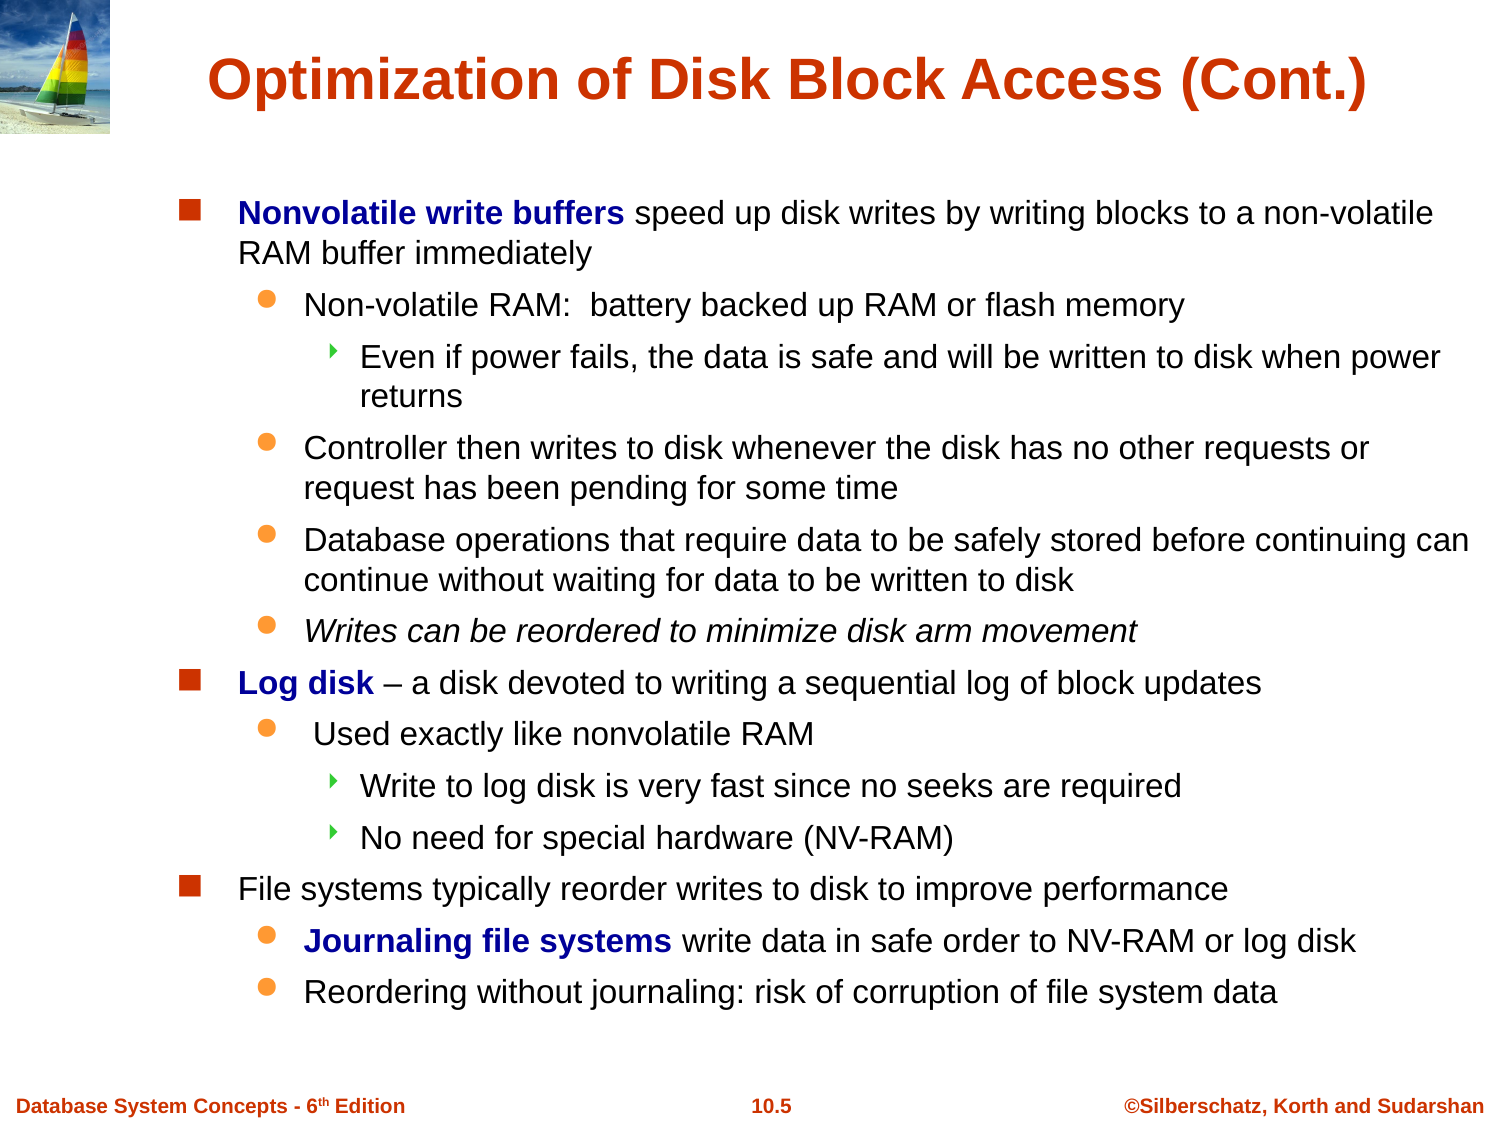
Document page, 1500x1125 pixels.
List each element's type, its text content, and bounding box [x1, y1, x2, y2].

title Optimization of Disk Block Access (Cont.) [125, 18, 1452, 120]
list Nonvolatile write buffers speed up disk writes by writing blocks to a non-volatile RAM buffer immediately Non-volatile RAM: battery backed up RAM or flash memory Even if power fails, the data is safe and will be written to disk when power returns Controller then writes to disk whenever the disk has no other requests or request has been pending for some time Database operations that require data to be safely stored before continuing can continue without waiting for data to be written to disk Writes can be reordered to minimize disk arm movement Log disk – a disk devoted to writing a sequential log of block updates Used exactly like nonvolatile RAM Write to log disk is very fast since no seeks are required No need for special hardware (NV-RAM) File systems typically reorder writes to disk to improve performance Journaling file systems write data in safe order to NV-RAM or log disk Reordering without journaling: risk of corruption of file system data [166, 184, 1500, 1095]
picture [0, 0, 110, 134]
